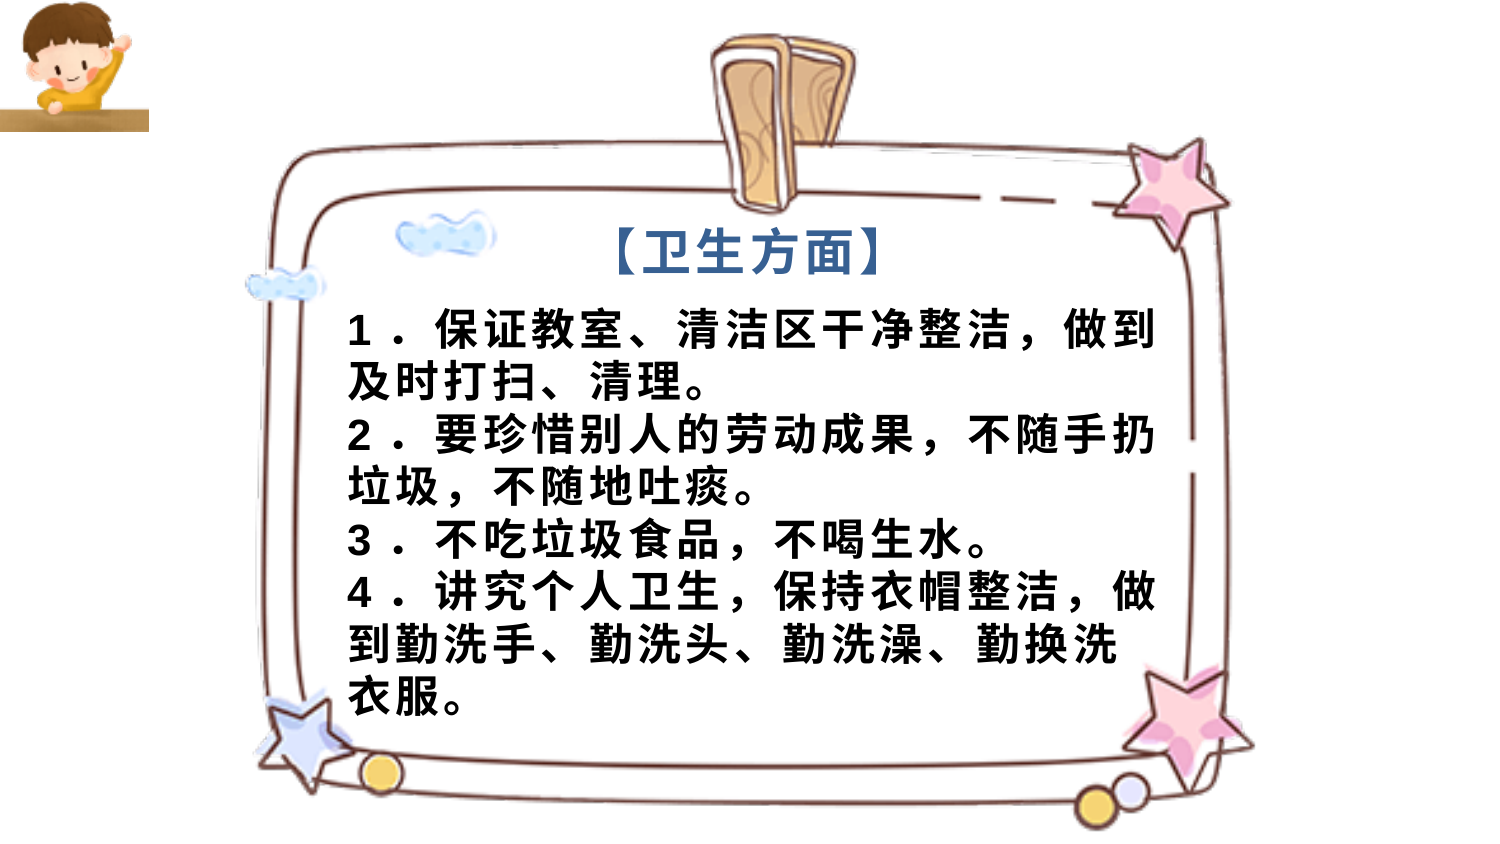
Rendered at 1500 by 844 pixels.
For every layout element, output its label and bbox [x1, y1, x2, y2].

picture [221, 0, 1274, 844]
picture [0, 0, 149, 133]
